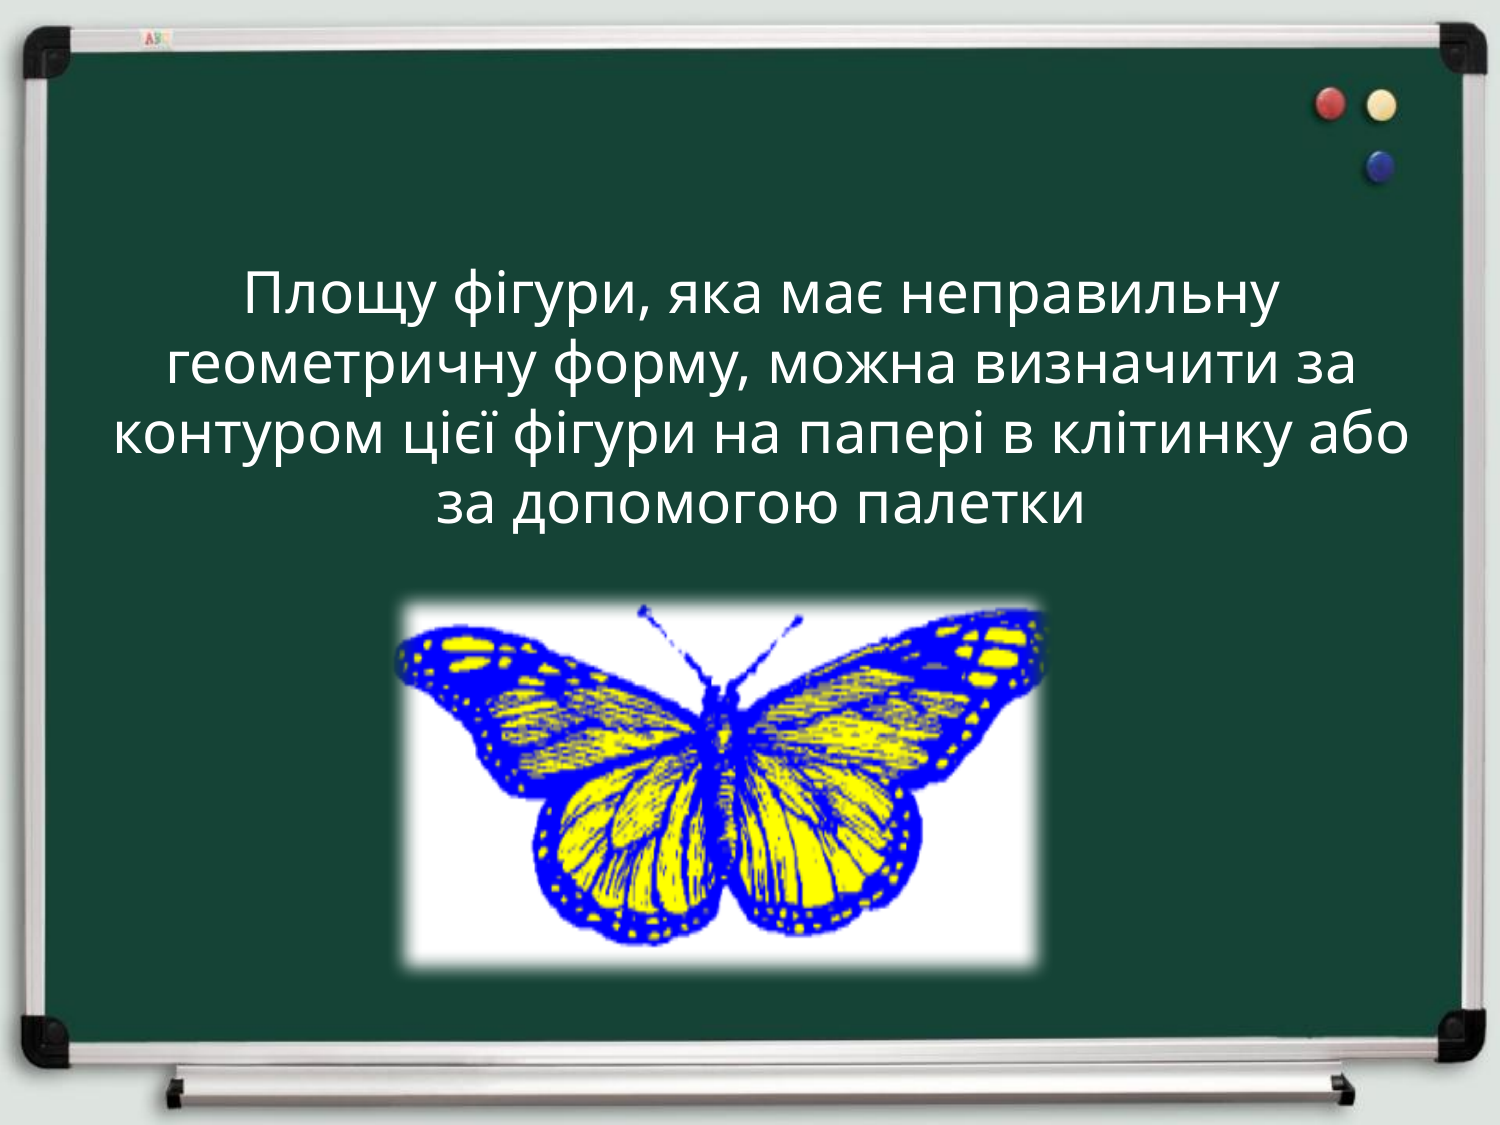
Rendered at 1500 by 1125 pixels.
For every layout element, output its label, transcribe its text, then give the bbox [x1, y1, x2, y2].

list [386, 585, 1055, 985]
picture [0, 0, 1500, 1125]
text_box Площу фігури, яка має неправильну геометричну форму, можна визначити за контуром цієї фігури на папері в клітинку або за допомогою палетки [70, 187, 1454, 543]
